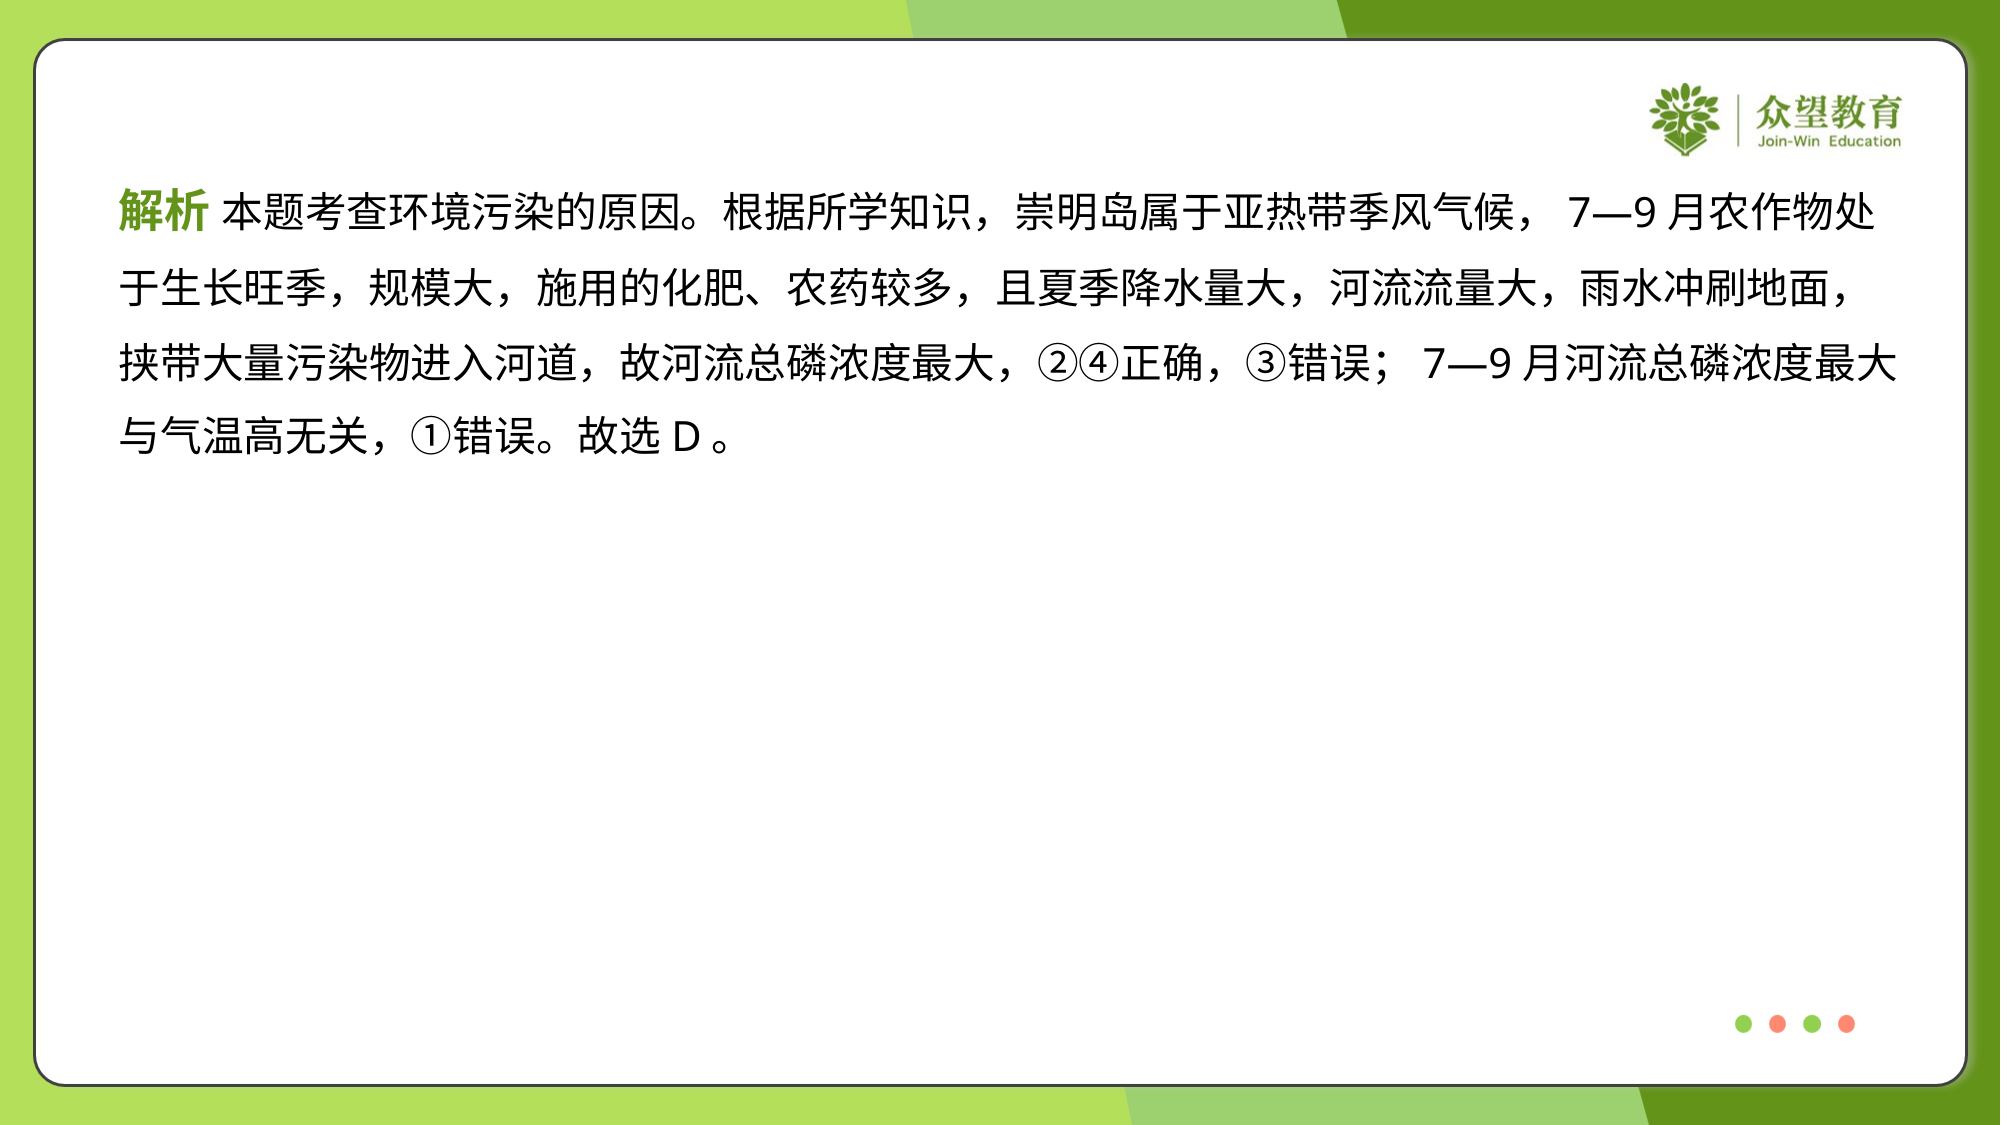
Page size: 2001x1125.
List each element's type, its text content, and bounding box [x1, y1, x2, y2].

text_box 解析 本题考查环境污染的原因。根据所学知识，崇明岛属于亚热带季风气候，7—9月农作物处 于生长旺季，规模大，施用的化肥、农药较多，且夏季降水量大，河流流量大，雨水冲刷地面， 挟带大量污染物进入河道，故河流总磷浓度最大，②④正确，③错误；7—9月河流总磷浓度最大 与气温高无关，①错误。故选D。 [118, 159, 1883, 452]
picture [0, 0, 2000, 1125]
